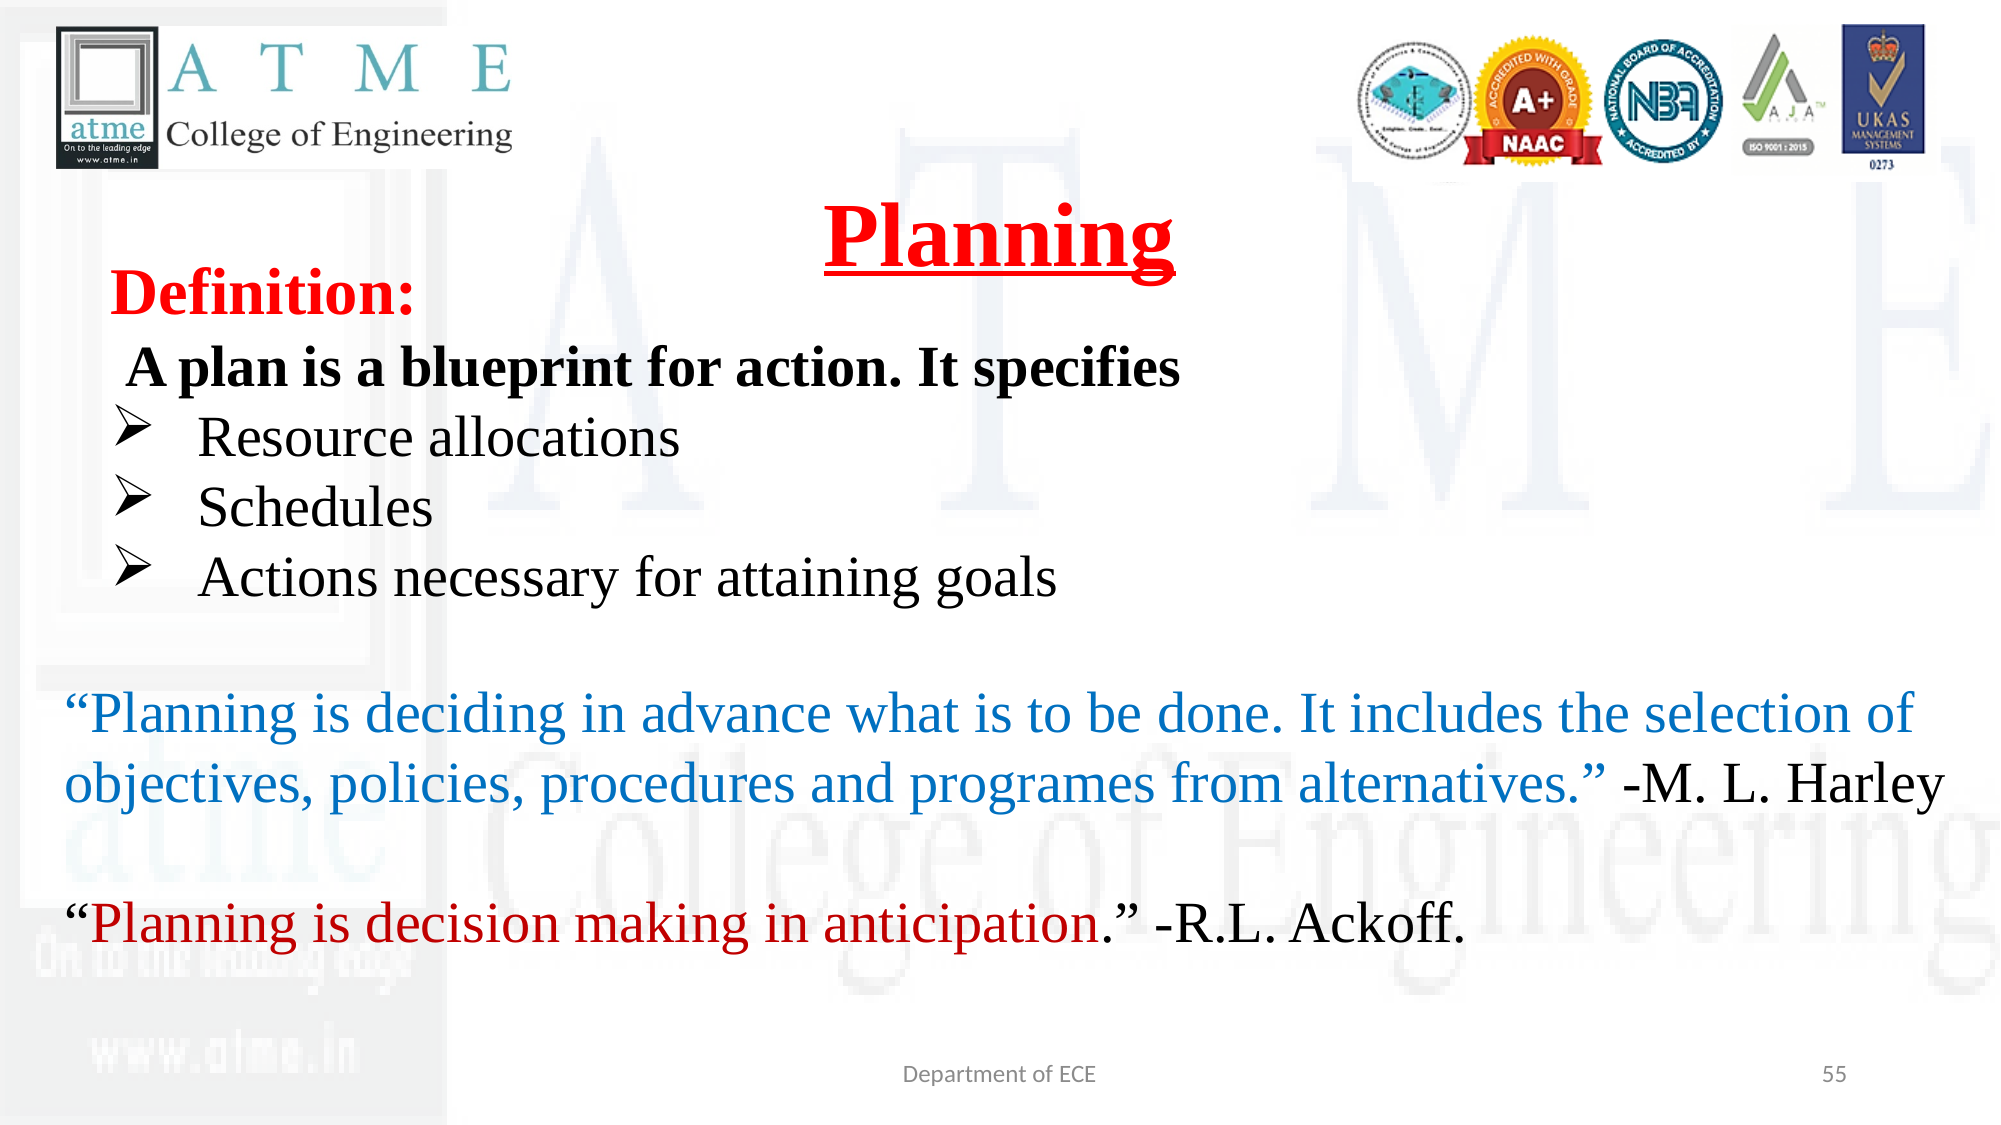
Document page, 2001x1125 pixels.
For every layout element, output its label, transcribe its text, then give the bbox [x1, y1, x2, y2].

text_box Planning [0, 167, 2000, 293]
text_box “Planning is deciding in advance what is to be done. It includes the selection of objectives, policies, procedures and programes from alternatives.” -M. L. Harley “Planning is decision making in anticipation.” -R.L. Ackoff. [49, 666, 1965, 1067]
picture [1352, 24, 1941, 167]
picture [56, 26, 512, 167]
slide_number 55 [1412, 1067, 1863, 1103]
text_box Definition: A plan is a blueprint for action. It specifies Resource allocations Schedules Actions necessary for attaining goals [95, 170, 1930, 666]
footer Department of ECE [662, 1067, 1338, 1103]
